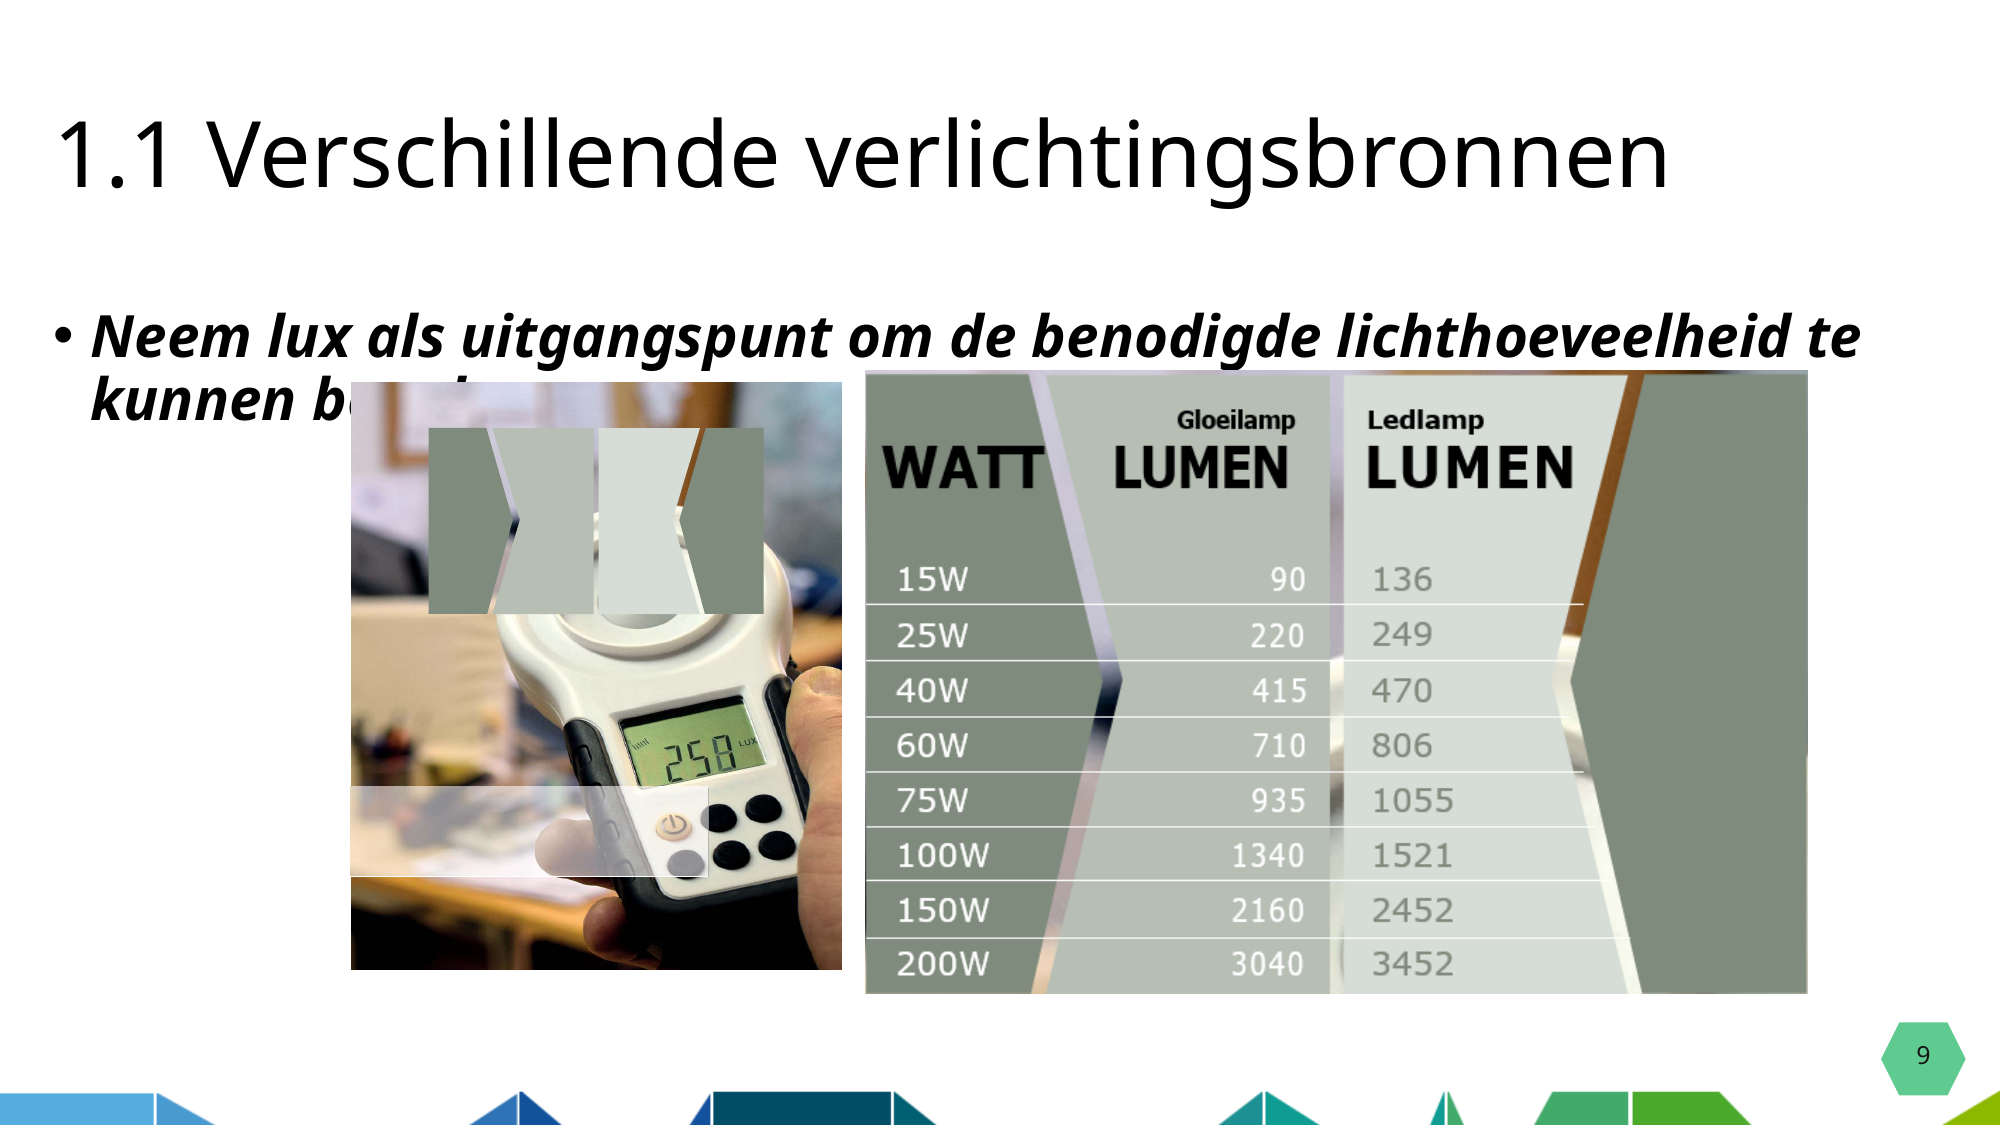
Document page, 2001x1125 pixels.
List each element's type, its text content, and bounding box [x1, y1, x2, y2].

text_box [350, 381, 842, 970]
list Neem lux als uitgangspunt om de benodigde lichthoeveelheid te kunnen bepalen. [38, 299, 1962, 1014]
picture [865, 370, 1808, 995]
slide_number 9 [1884, 1026, 1962, 1087]
picture [0, 1086, 2000, 1125]
title 1.1 Verschillende verlichtingsbronnen [38, 38, 1962, 278]
